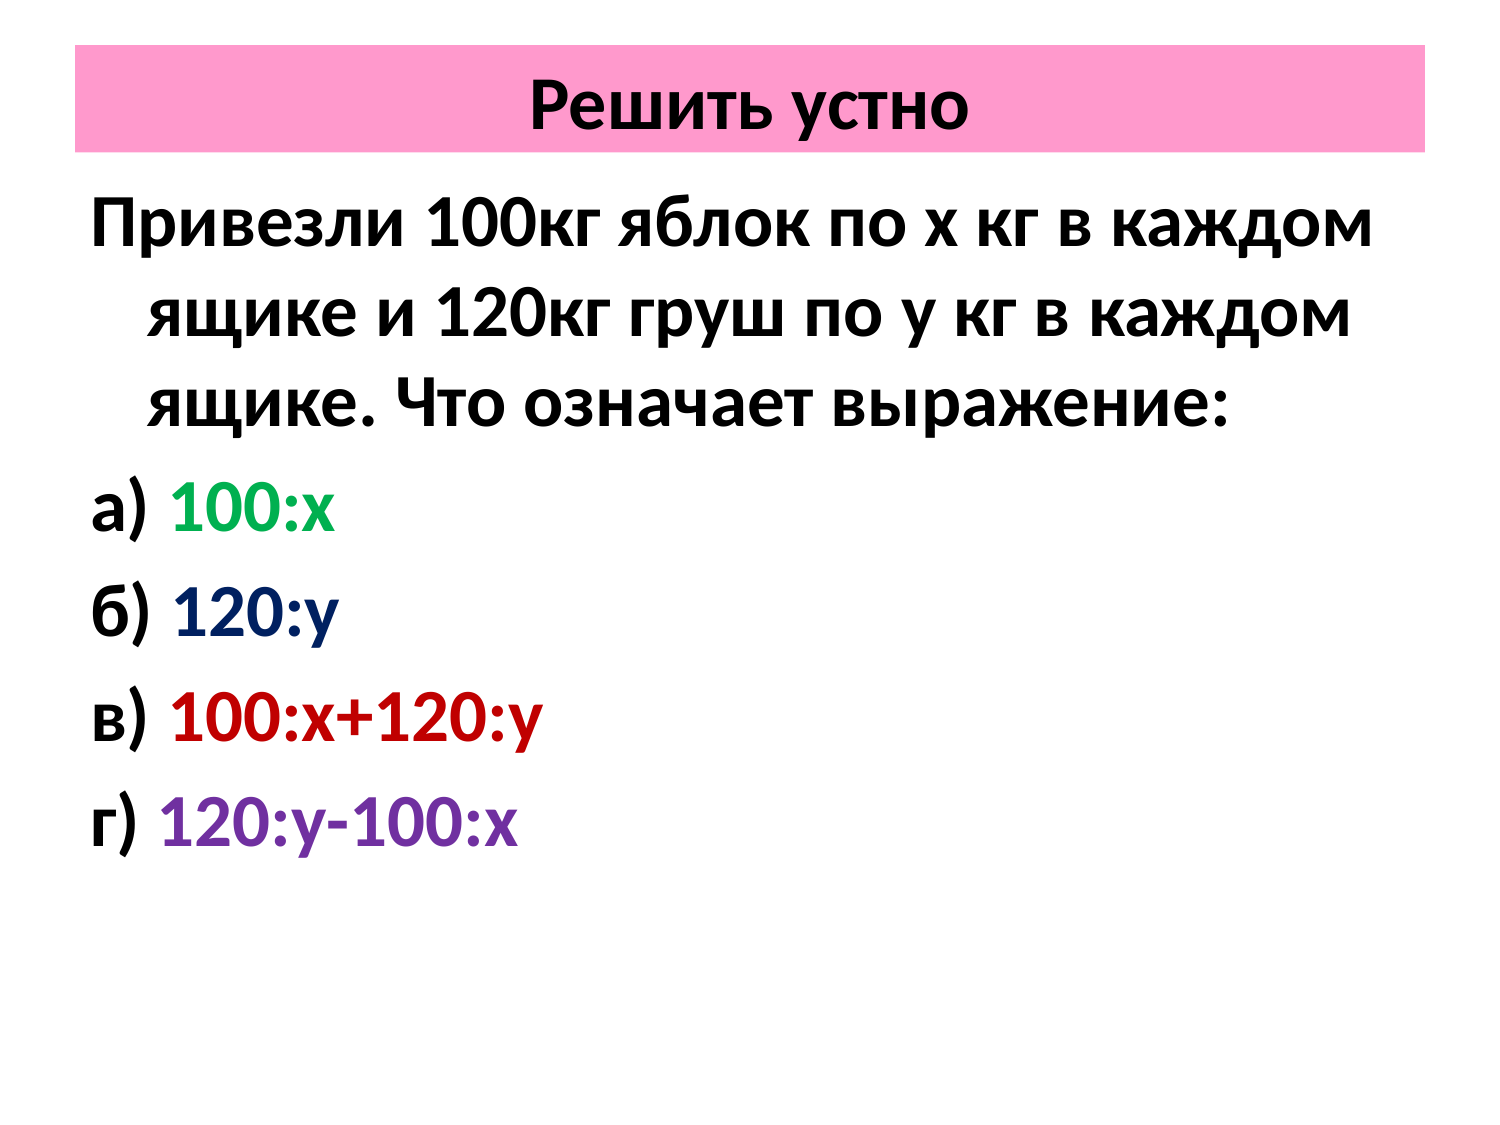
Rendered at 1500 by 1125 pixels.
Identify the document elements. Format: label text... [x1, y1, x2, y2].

title Решить устно [75, 45, 1425, 153]
list Привезли 100кг яблок по х кг в каждом ящике и 120кг груш по у кг в каждом ящике. Что означает выражение: а) 100:х б) 120:у в) 100:х+120:у г) 120:у-100:х [75, 164, 1425, 1005]
